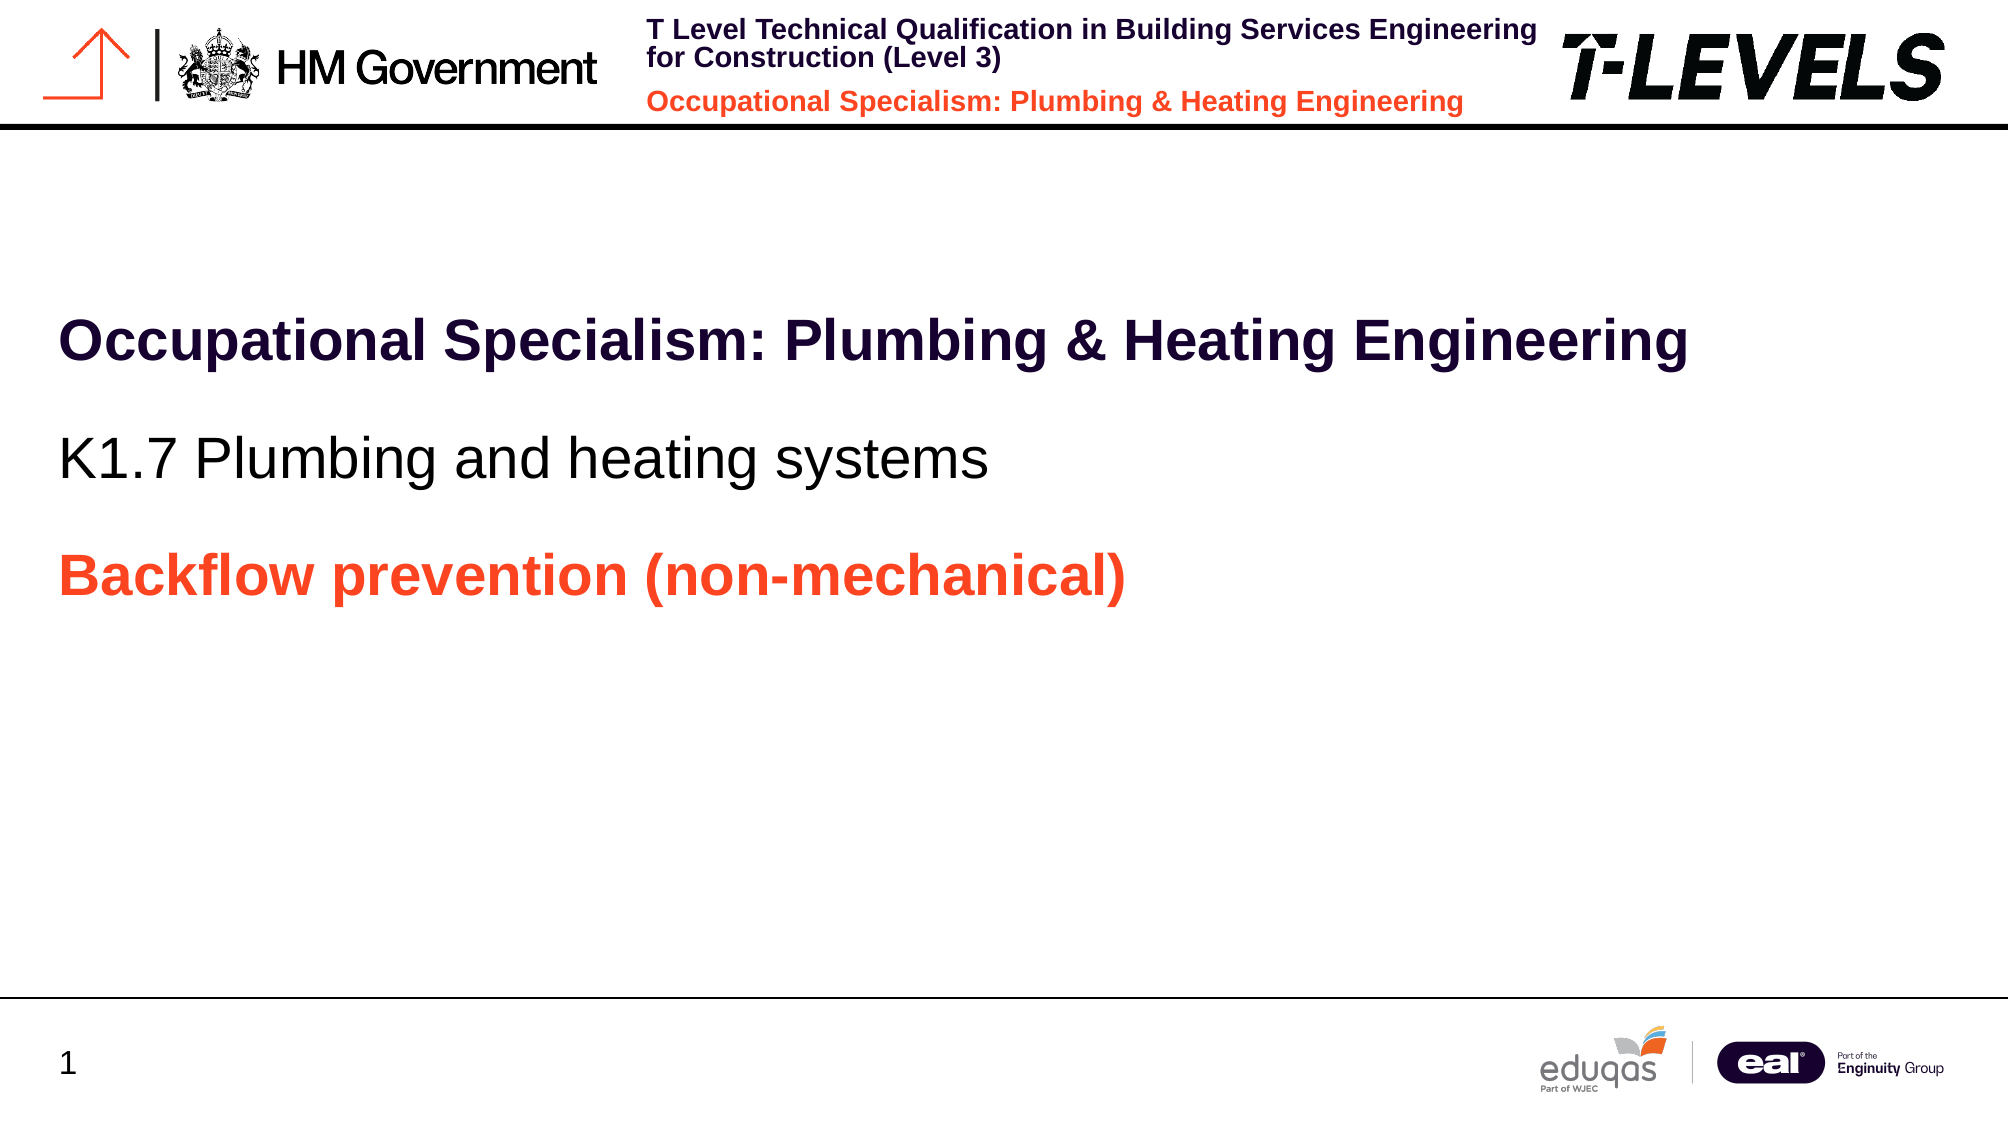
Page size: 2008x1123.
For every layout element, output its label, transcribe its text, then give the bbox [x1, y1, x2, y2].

picture [1543, 25, 1964, 108]
picture [155, 28, 597, 102]
picture [1535, 1021, 1949, 1097]
text_box Occupational Specialism: Plumbing & Heating Engineering K1.7 Plumbing and heating systems Backflow prevention (non-mechanical) [58, 295, 1831, 916]
picture [38, 27, 136, 100]
